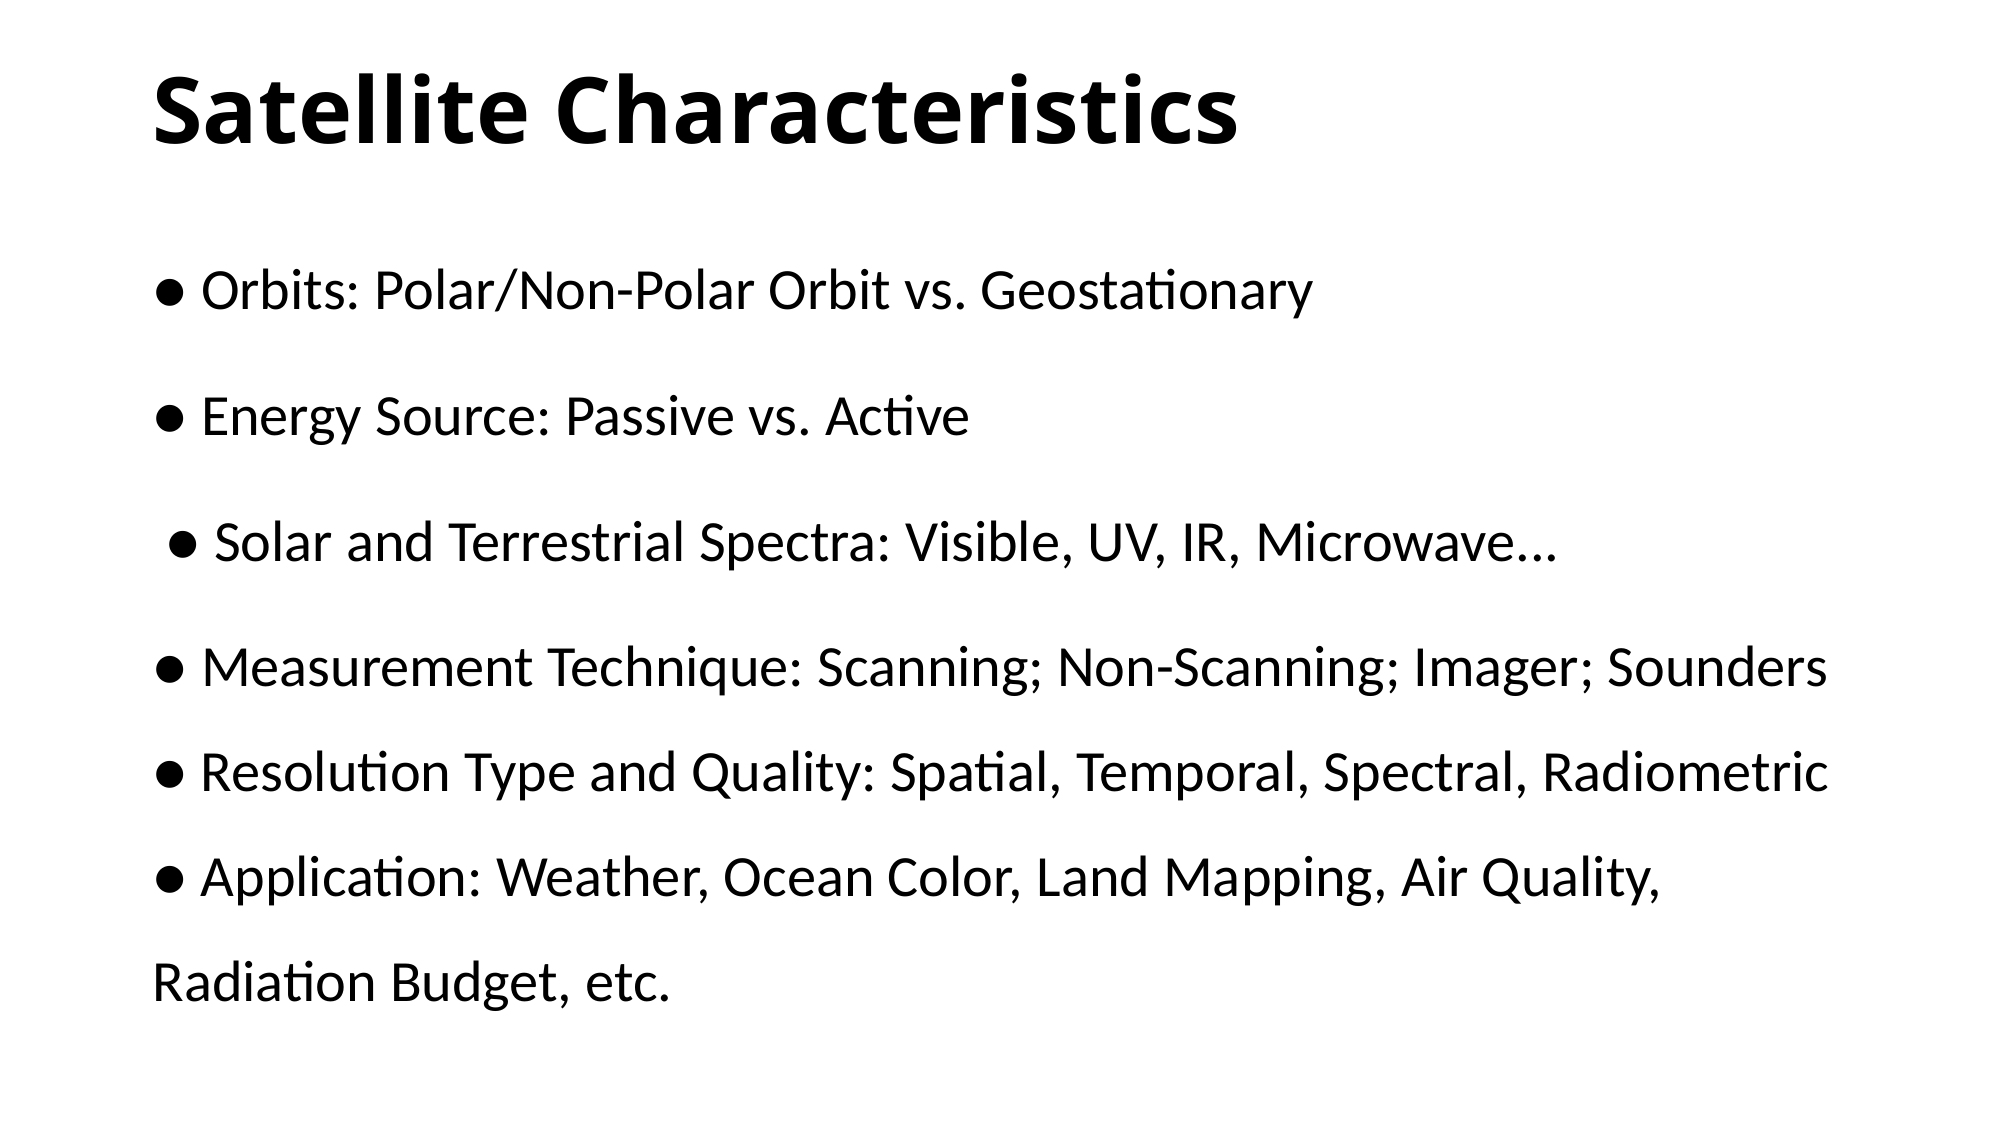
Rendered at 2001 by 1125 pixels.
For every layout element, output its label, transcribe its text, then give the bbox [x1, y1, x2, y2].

title Satellite Characteristics [137, 59, 1863, 209]
list ● Orbits: Polar/Non-Polar Orbit vs. Geostationary ● Energy Source: Passive vs. Active ● Solar and Terrestrial Spectra: Visible, UV, IR, Microwave... ● Measurement Technique: Scanning; Non-Scanning; Imager; Sounders ● Resolution Type and Quality: Spatial, Temporal, Spectral, Radiometric ● Application: Weather, Ocean Color, Land Mapping, Air Quality, Radiation Budget, etc. [137, 209, 1863, 1125]
